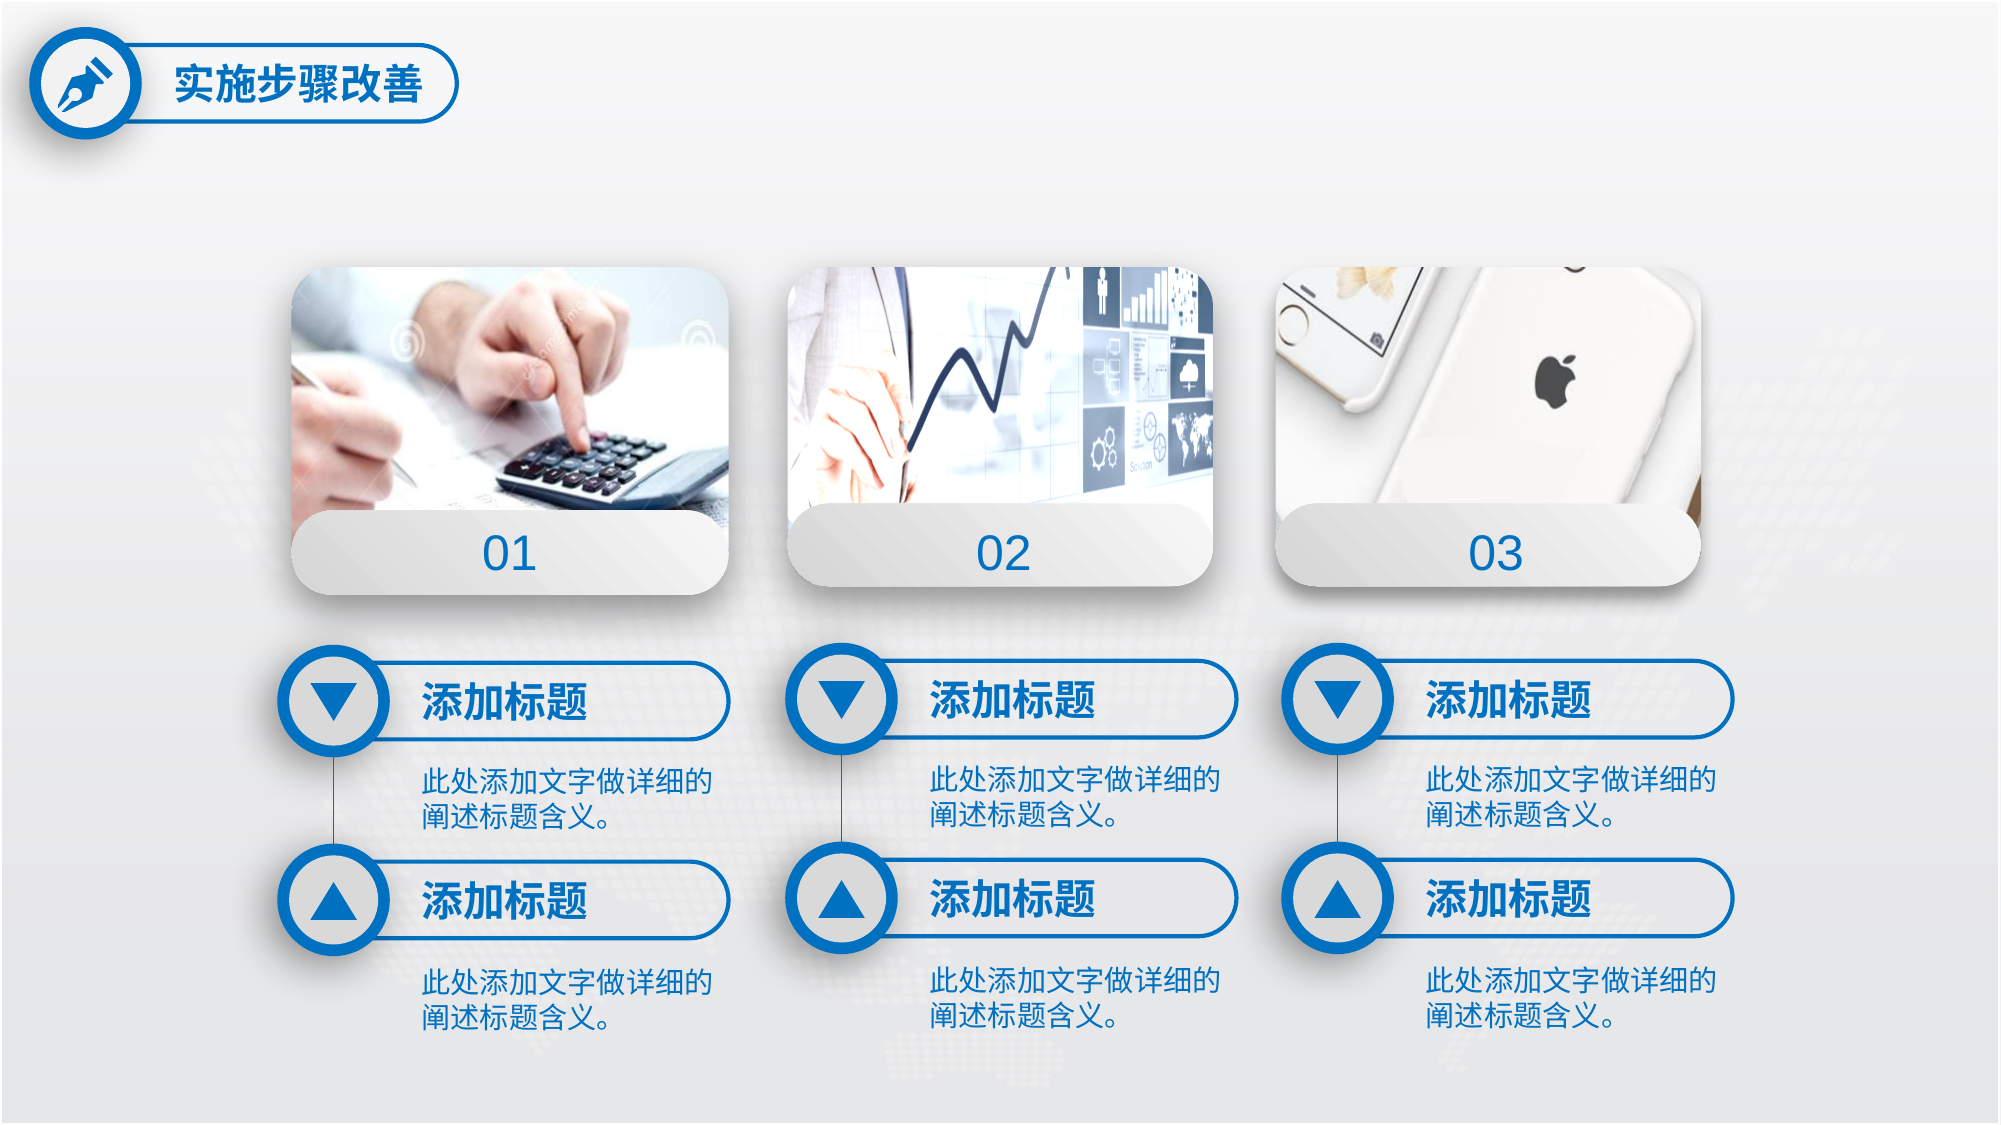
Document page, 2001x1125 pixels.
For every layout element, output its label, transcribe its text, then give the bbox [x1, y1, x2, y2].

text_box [279, 845, 388, 955]
text_box [1398, 658, 1735, 740]
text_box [1283, 644, 1392, 754]
text_box [901, 658, 1239, 740]
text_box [1275, 266, 1702, 588]
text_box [787, 266, 1214, 588]
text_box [31, 29, 140, 138]
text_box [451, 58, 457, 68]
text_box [279, 646, 388, 756]
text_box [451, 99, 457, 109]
text_box 此处添加文字做详细的阐述标题含义。 [929, 962, 1237, 1033]
text_box [393, 859, 731, 941]
text_box [901, 857, 1239, 939]
text_box [1398, 857, 1735, 939]
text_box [291, 266, 729, 596]
text_box [393, 660, 731, 742]
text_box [1283, 843, 1392, 952]
text_box 此处添加文字做详细的阐述标题含义。 [421, 964, 729, 1035]
text_box 此处添加文字做详细的阐述标题含义。 [929, 761, 1237, 832]
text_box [787, 843, 896, 952]
text_box 此处添加文字做详细的阐述标题含义。 [1425, 761, 1733, 832]
text_box [146, 42, 459, 124]
text_box 此处添加文字做详细的阐述标题含义。 [2, 2, 1998, 1123]
text_box 此处添加文字做详细的阐述标题含义。 [421, 763, 729, 834]
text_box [787, 644, 896, 754]
